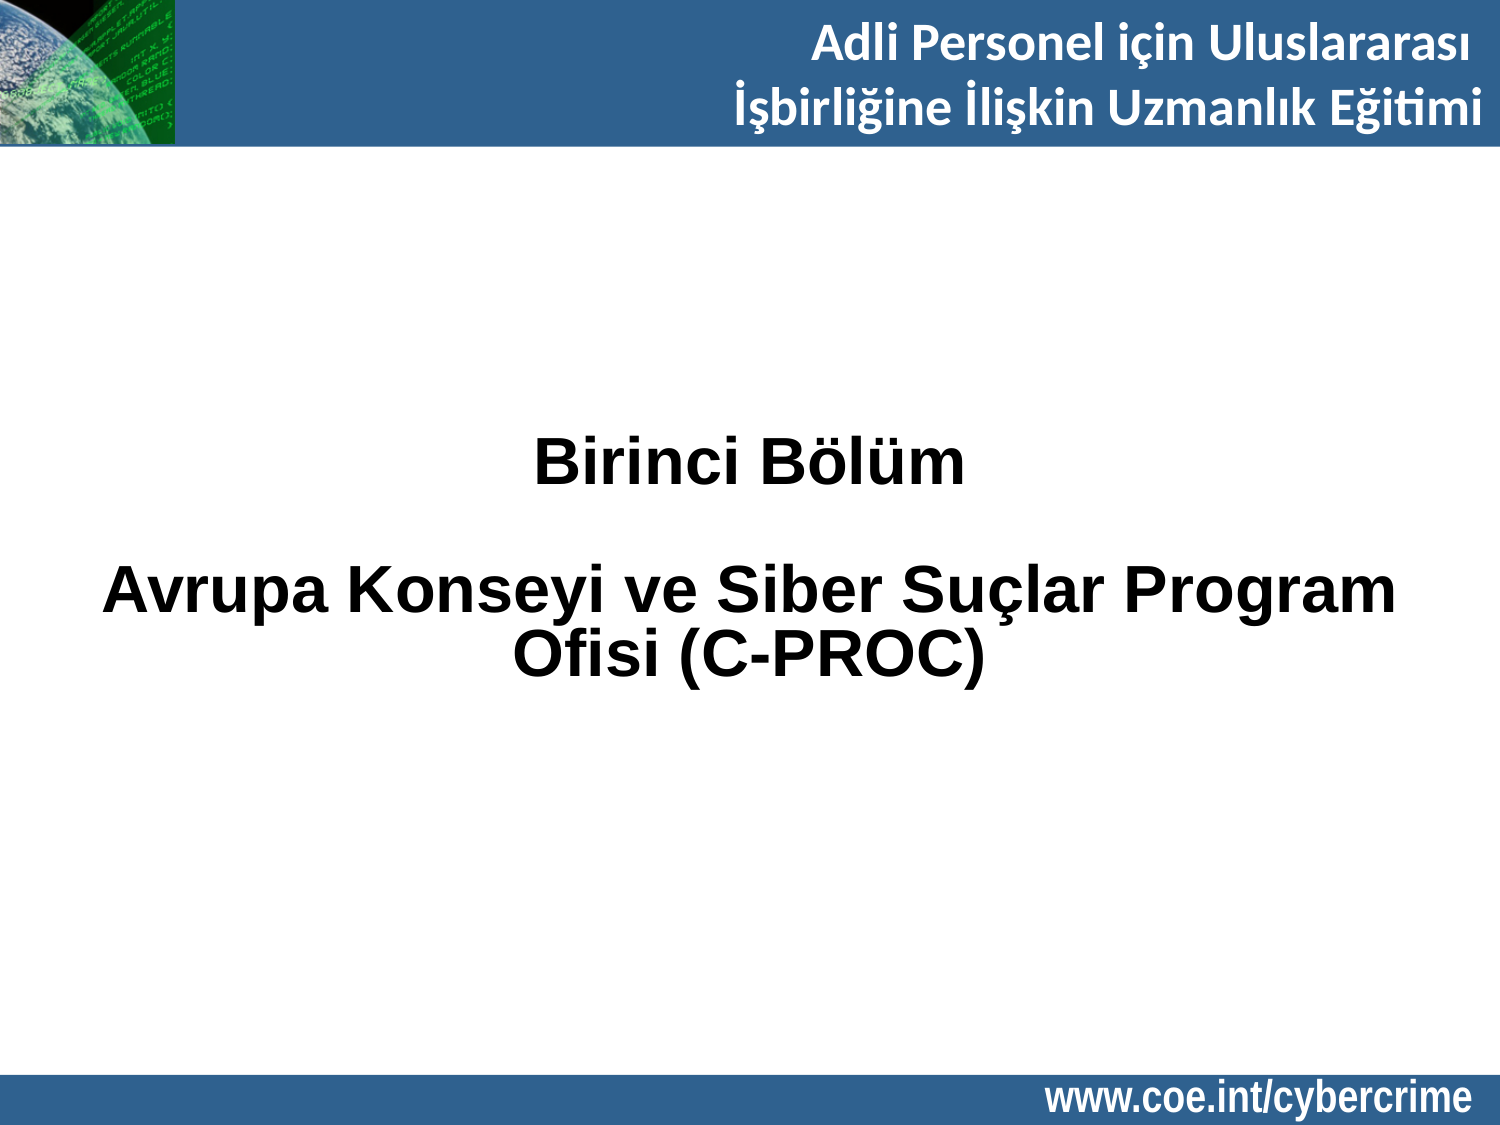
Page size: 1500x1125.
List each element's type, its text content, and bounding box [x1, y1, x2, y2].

text_box www.coe.int/cybercrime [1030, 1059, 1500, 1125]
picture [0, 0, 175, 144]
text_box [0, 1073, 1030, 1125]
text_box Adli Personel için Uluslararası İşbirliğine İlişkin Uzmanlık Eğitimi [177, 0, 1500, 149]
text_box Birinci Bölüm Avrupa Konseyi ve Siber Suçlar Program Ofisi (C-PROC) [50, 425, 1450, 697]
